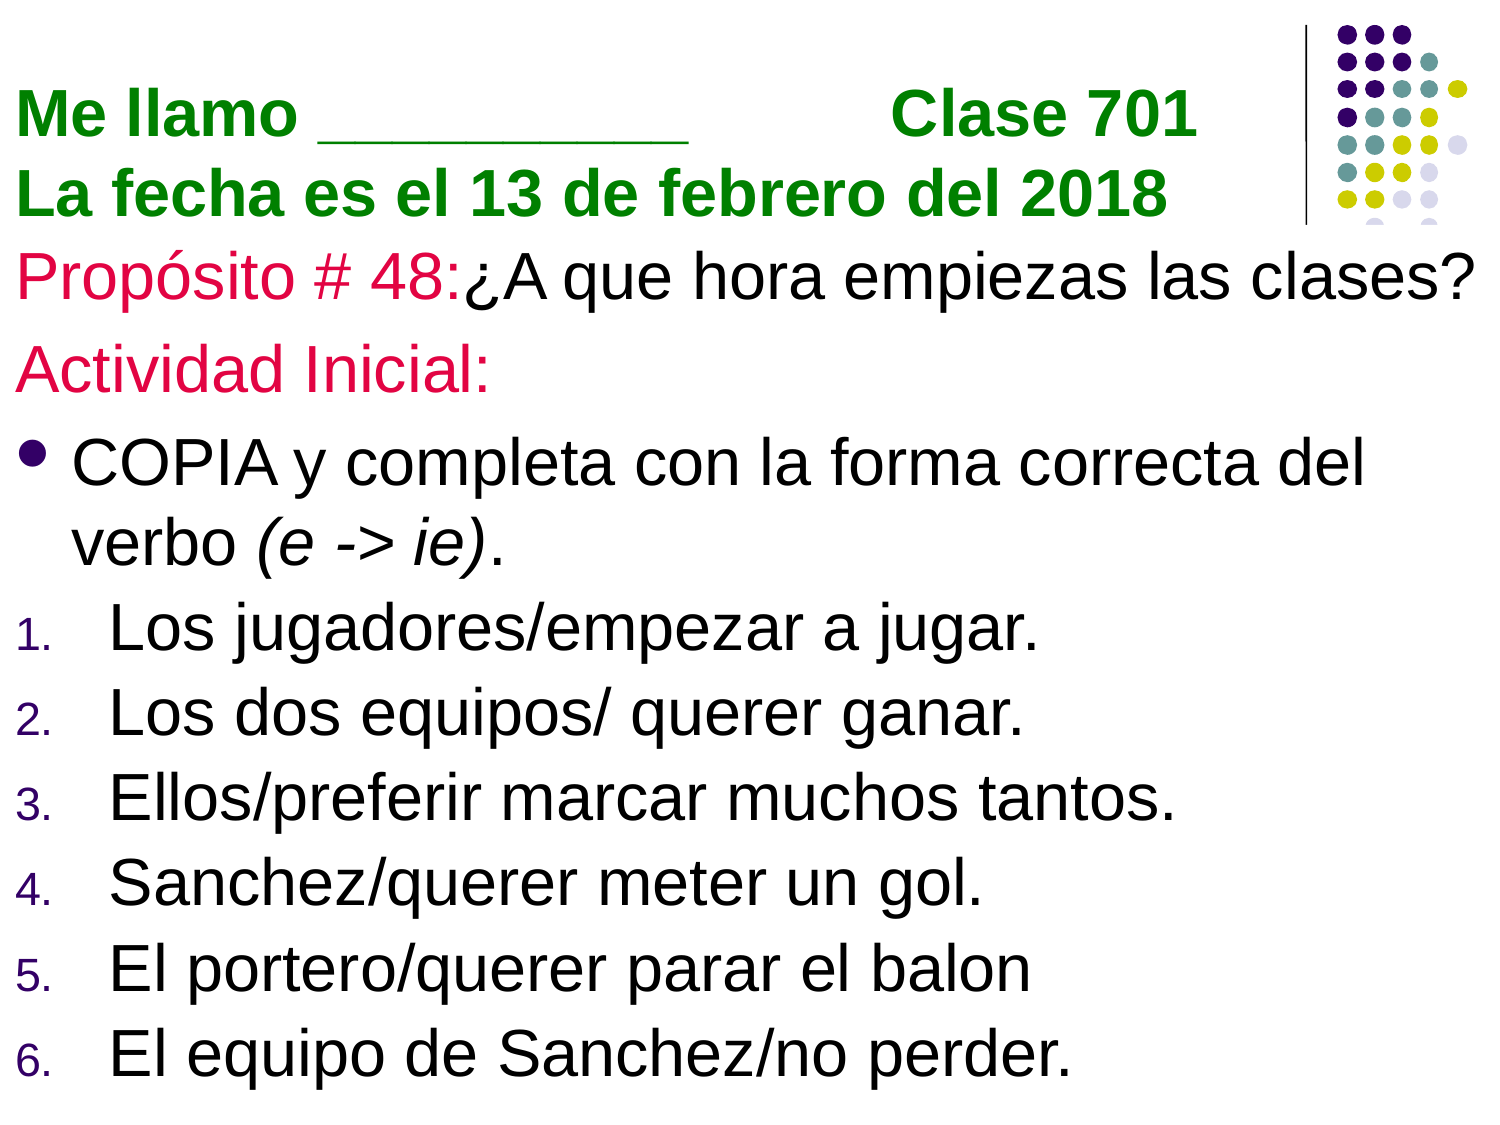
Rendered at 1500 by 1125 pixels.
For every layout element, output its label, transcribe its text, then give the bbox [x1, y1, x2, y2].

title Me llamo __________ Clase 701 La fecha es el 13 de febrero del 2018 [0, 24, 1325, 224]
list Propósito # 48:¿A que hora empiezas las clases? Actividad Inicial: COPIA y completa con la forma correcta del verbo (e -> ie). Los jugadores/empezar a jugar. Los dos equipos/ querer ganar. Ellos/preferir marcar muchos tantos. Sanchez/querer meter un gol. El portero/querer parar el balon El equipo de Sanchez/no perder. [0, 224, 1500, 1037]
